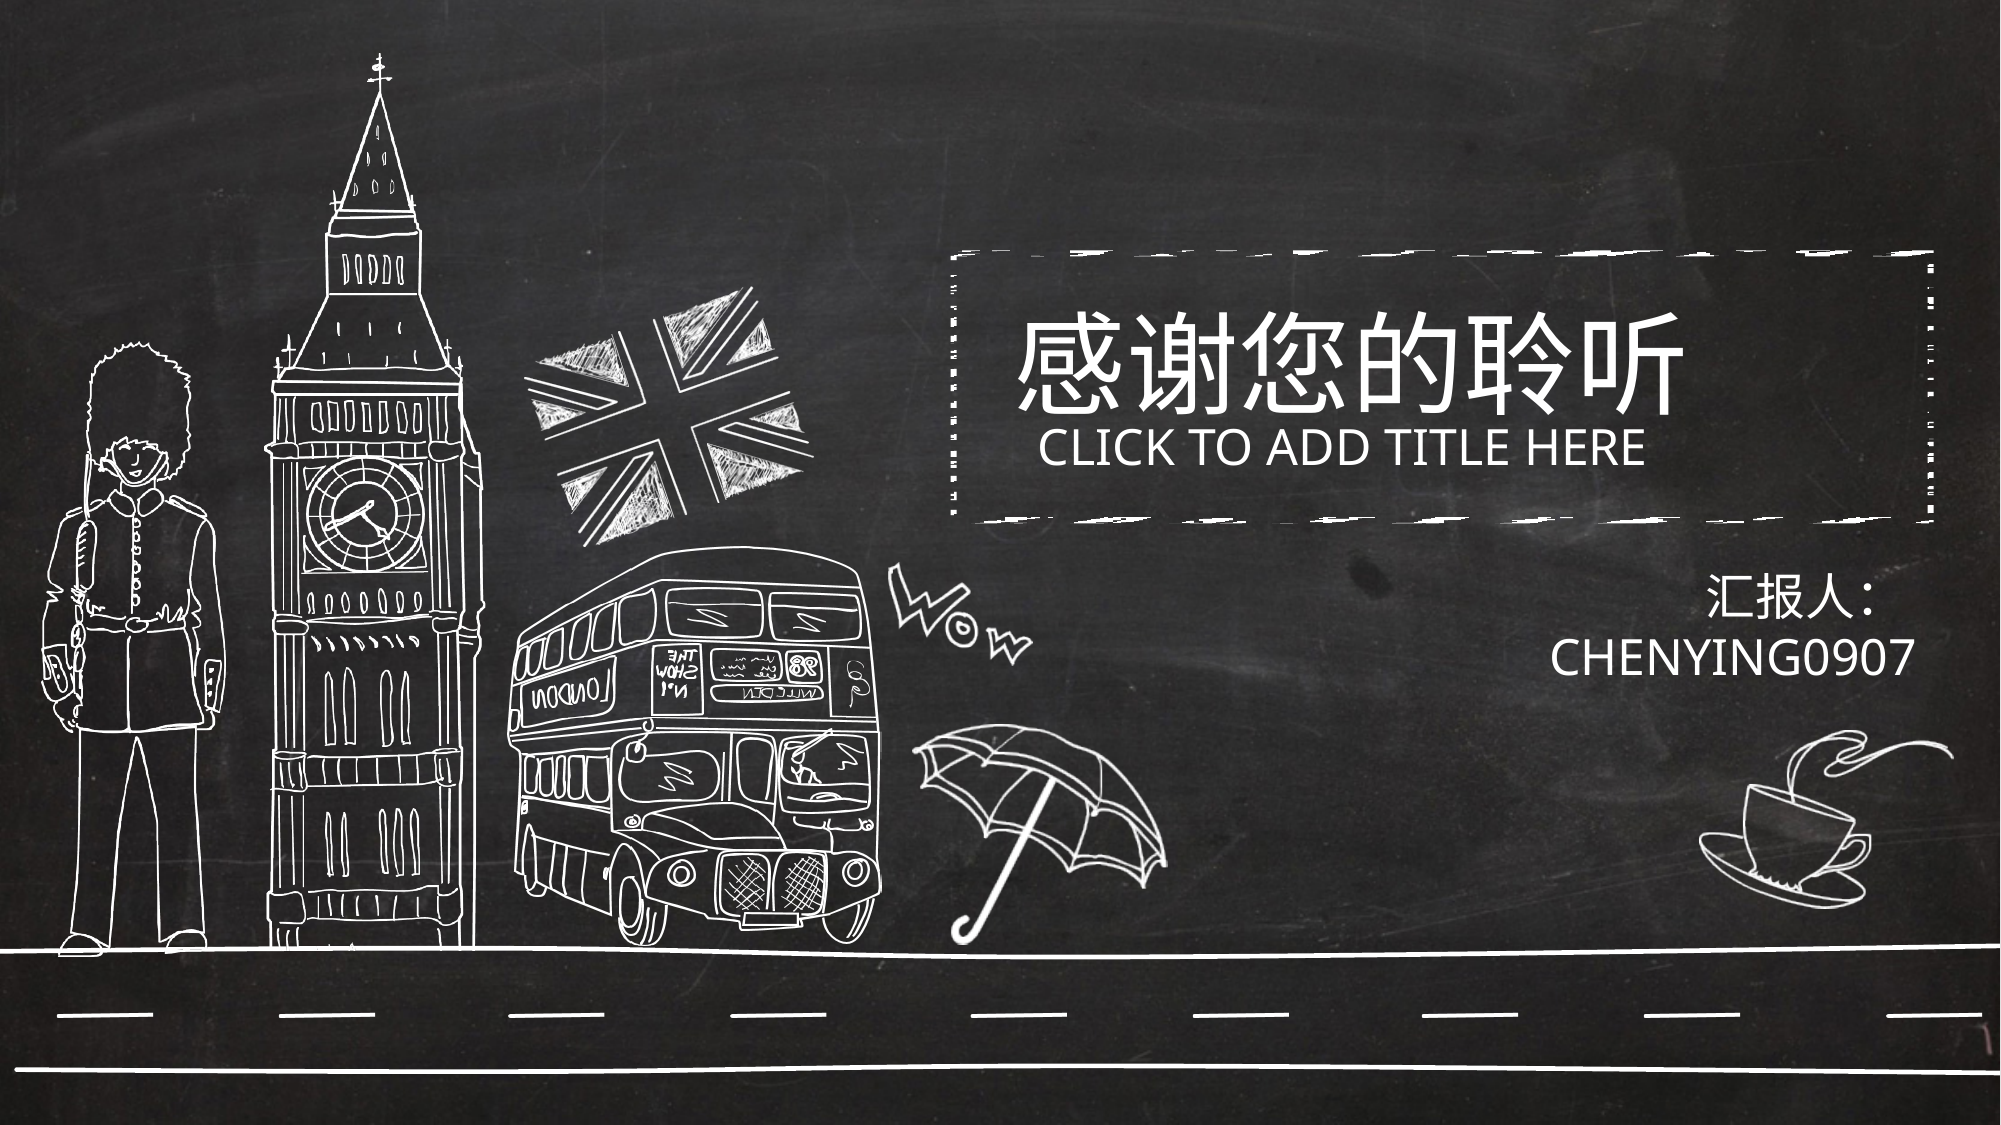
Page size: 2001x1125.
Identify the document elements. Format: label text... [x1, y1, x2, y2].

text_box [486, 944, 2000, 959]
picture [0, 0, 2001, 1125]
text_box [226, 947, 264, 951]
text_box [15, 1064, 2000, 1075]
text_box [0, 949, 41, 953]
text_box CLICK TO ADD TITLE HERE [1023, 408, 1880, 483]
text_box 汇报人：CHENYING0907 [1421, 557, 1932, 693]
text_box [950, 249, 1935, 524]
text_box 感谢您的聆听 [998, 286, 1890, 437]
